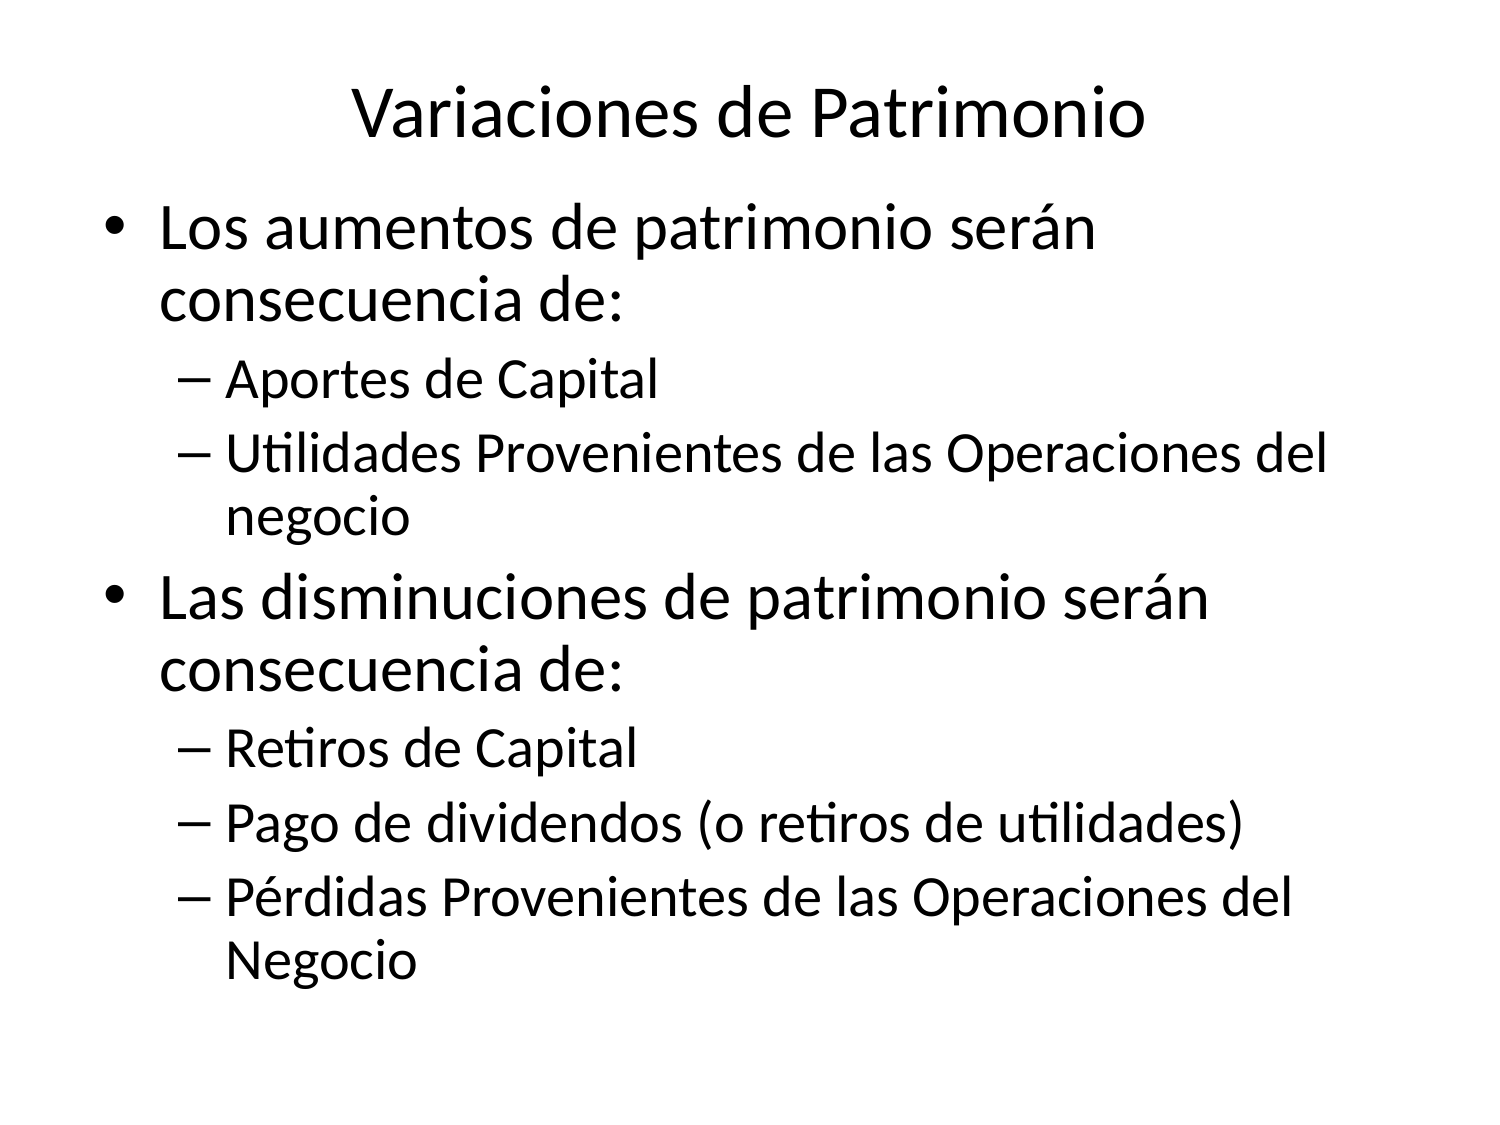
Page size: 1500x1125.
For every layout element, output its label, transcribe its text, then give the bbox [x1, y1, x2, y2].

title Variaciones de Patrimonio [75, 42, 1425, 173]
list Los aumentos de patrimonio serán consecuencia de: Aportes de Capital Utilidades Provenientes de las Operaciones del negocio Las disminuciones de patrimonio serán consecuencia de: Retiros de Capital Pago de dividendos (o retiros de utilidades) Pérdidas Provenientes de las Operaciones del Negocio [88, 184, 1424, 1083]
